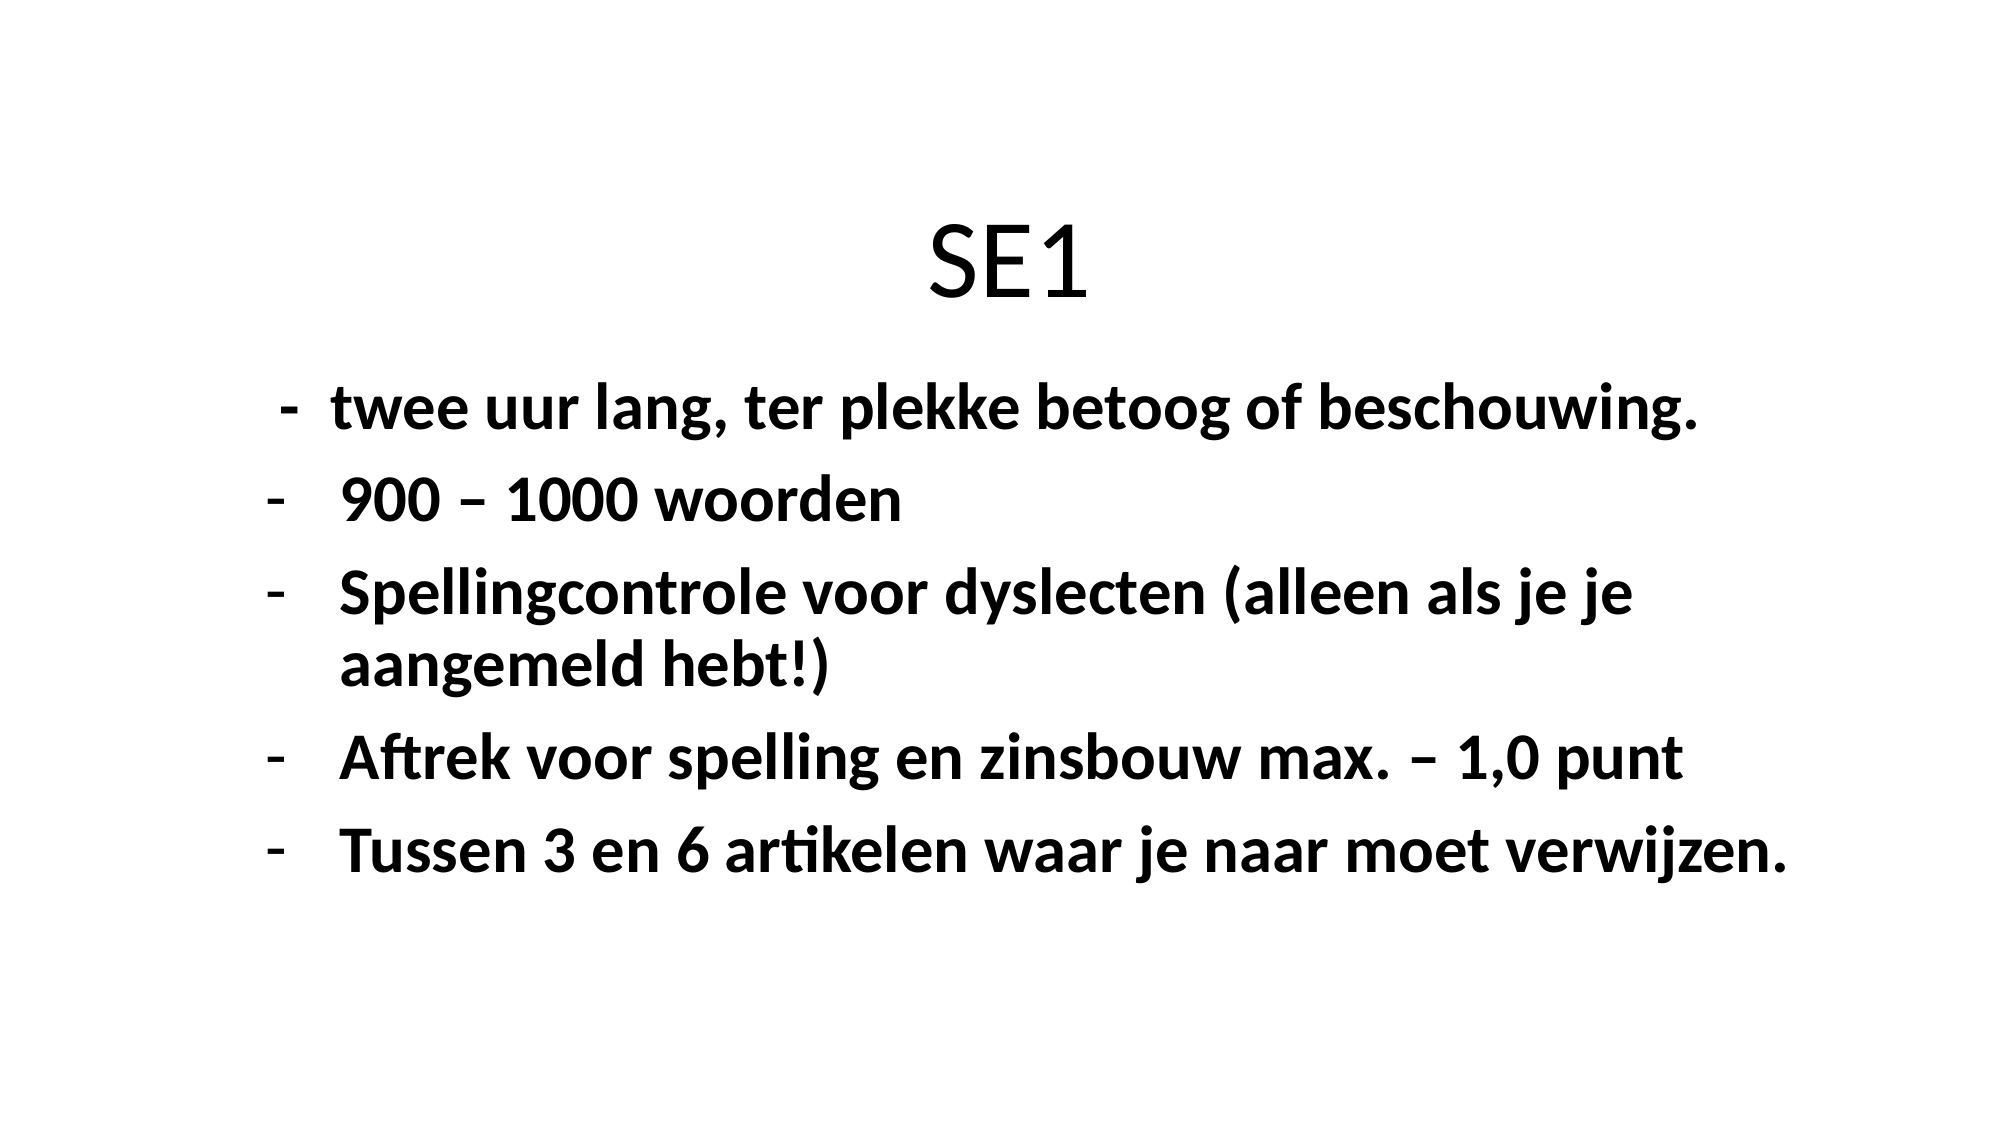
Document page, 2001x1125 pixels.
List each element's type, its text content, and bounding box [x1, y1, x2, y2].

title SE1 [249, 184, 1769, 330]
subtitle - twee uur lang, ter plekke betoog of beschouwing. 900 – 1000 woorden Spellingcontrole voor dyslecten (alleen als je je aangemeld hebt!) Aftrek voor spelling en zinsbouw max. – 1,0 punt Tussen 3 en 6 artikelen waar je naar moet verwijzen. [249, 364, 1849, 971]
